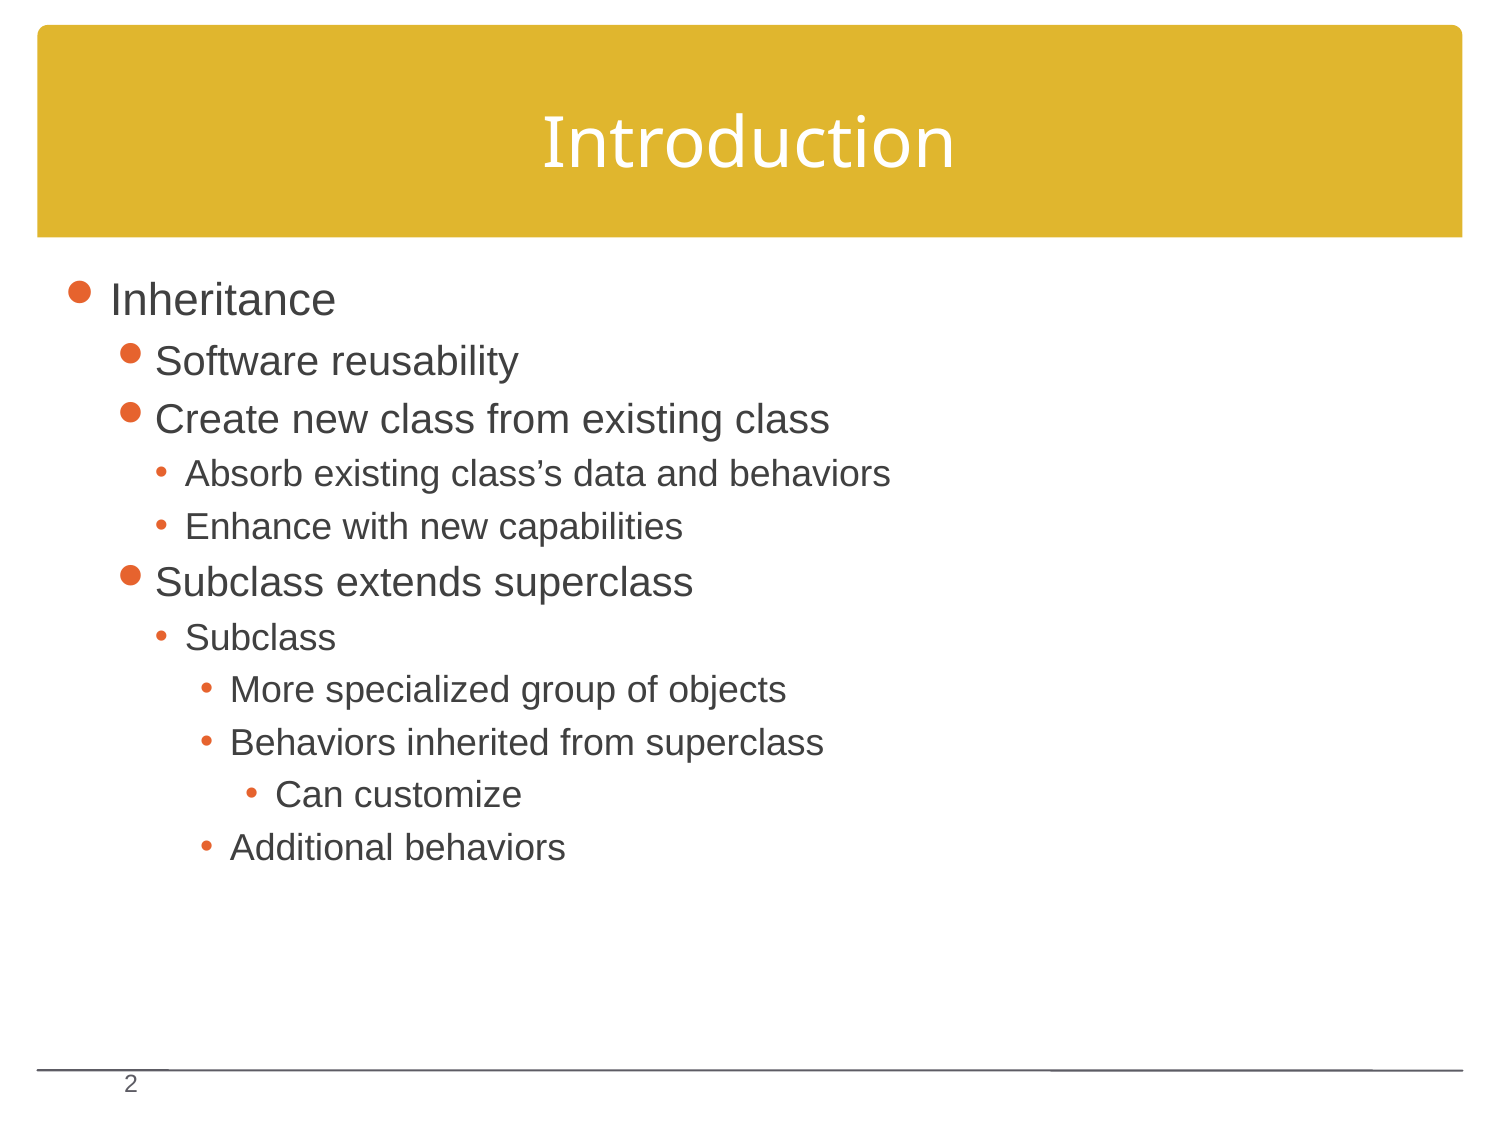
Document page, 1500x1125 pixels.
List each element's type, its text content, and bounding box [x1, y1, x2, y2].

list Inheritance Software reusability Create new class from existing class Absorb existing class’s data and behaviors Enhance with new capabilities Subclass extends superclass Subclass More specialized group of objects Behaviors inherited from superclass Can customize Additional behaviors [49, 262, 1451, 1051]
slide_number 2 [109, 1044, 422, 1120]
title Introduction [49, 44, 1451, 233]
